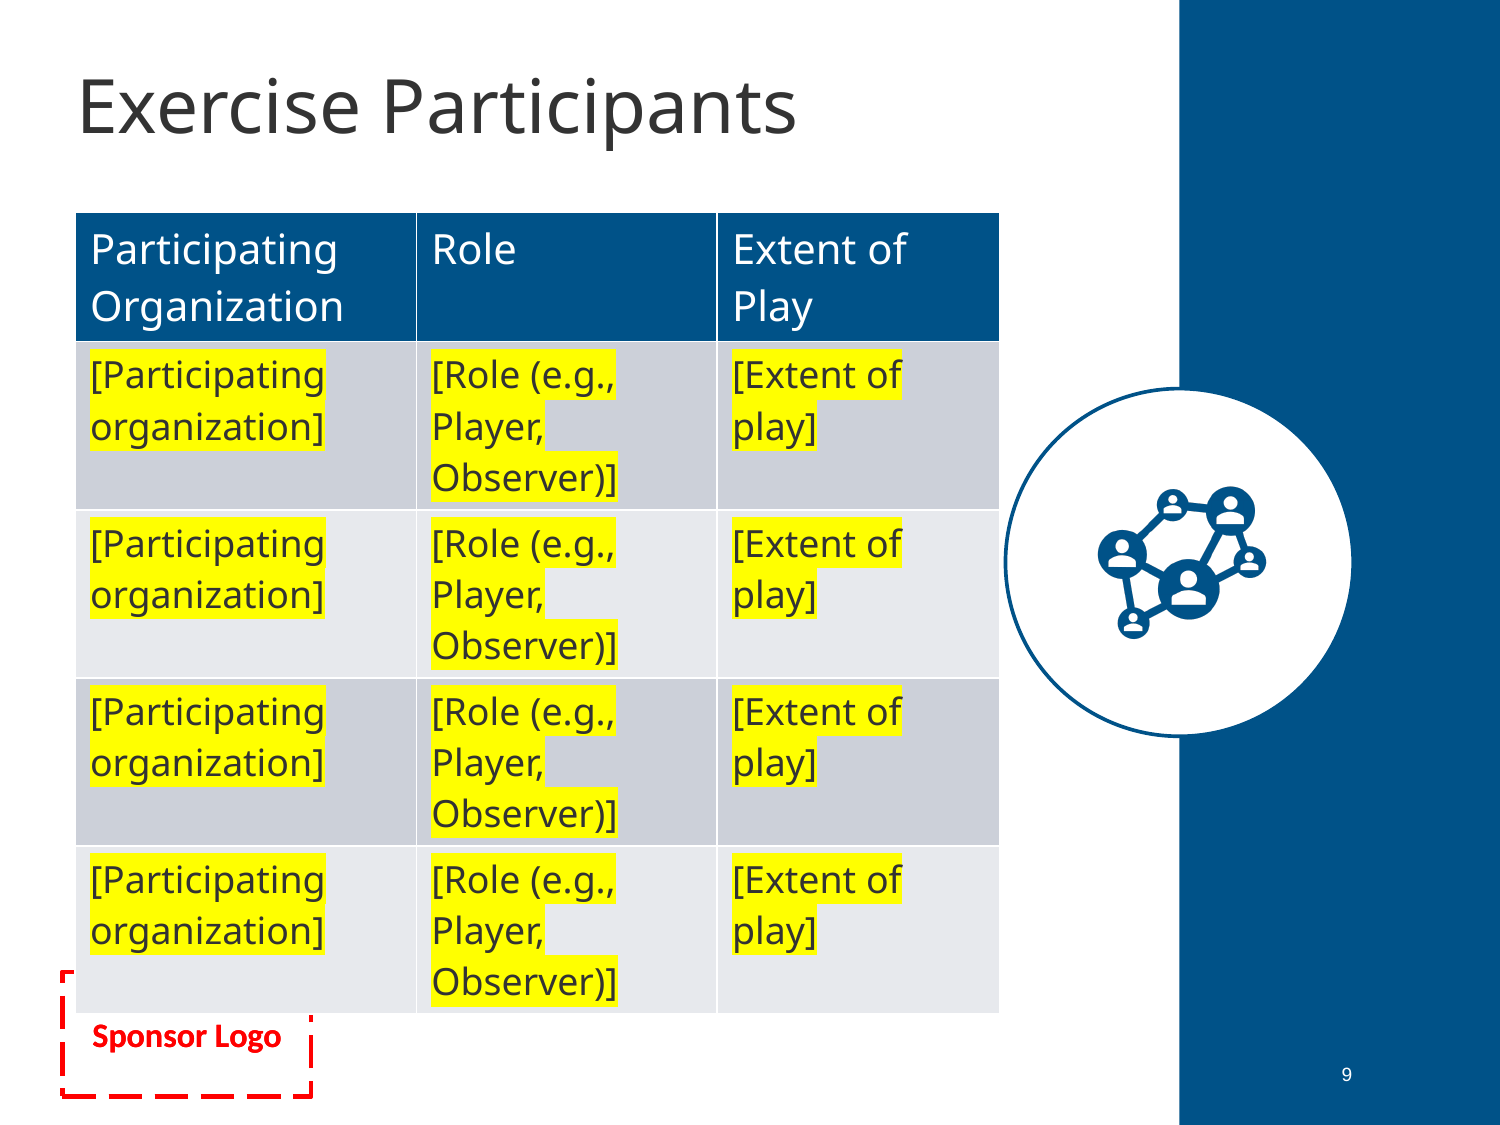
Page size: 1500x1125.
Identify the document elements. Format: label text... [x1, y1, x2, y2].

table_header Extent of Play [718, 213, 999, 341]
table_cell [Role (e.g., Player, Observer)] [417, 847, 716, 1013]
slide_number 9 [1242, 1052, 1368, 1098]
text_box [1003, 386, 1356, 739]
table_cell [Extent of play] [718, 679, 999, 845]
table_header Participating Organization [76, 213, 416, 341]
title Exercise Participants [61, 21, 981, 186]
table_cell [Extent of play] [718, 342, 999, 509]
table_cell [Participating organization] [76, 342, 416, 509]
table_cell [Participating organization] [76, 847, 416, 1013]
text_box [1177, 0, 1500, 1125]
table_cell [Participating organization] [76, 511, 416, 677]
table_cell [Role (e.g., Player, Observer)] [417, 342, 716, 509]
table_cell [Role (e.g., Player, Observer)] [417, 511, 716, 677]
picture [1086, 469, 1275, 658]
table_cell [Extent of play] [718, 511, 999, 677]
table_cell [Role (e.g., Player, Observer)] [417, 679, 716, 845]
table_cell [Extent of play] [718, 847, 999, 1013]
table_header Role [417, 213, 716, 341]
table_cell [Participating organization] [76, 679, 416, 845]
